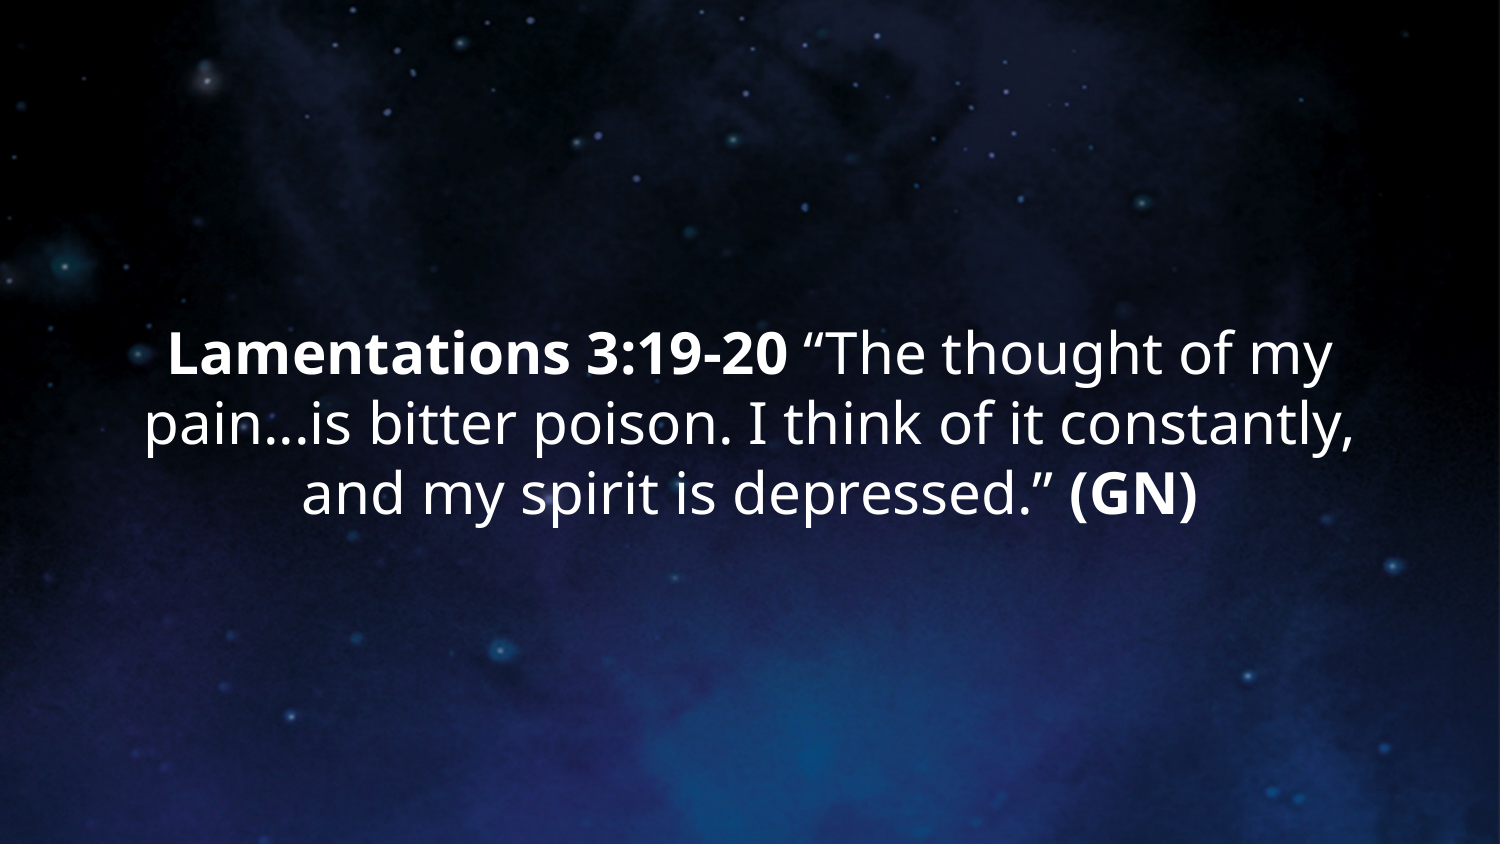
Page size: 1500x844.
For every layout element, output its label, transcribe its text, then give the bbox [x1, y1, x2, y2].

picture [0, 0, 1500, 844]
title Lamentations 3:19-20 “The thought of my pain...is bitter poison. I think of it constantly, and my spirit is depressed.” (GN) [112, 330, 1388, 512]
